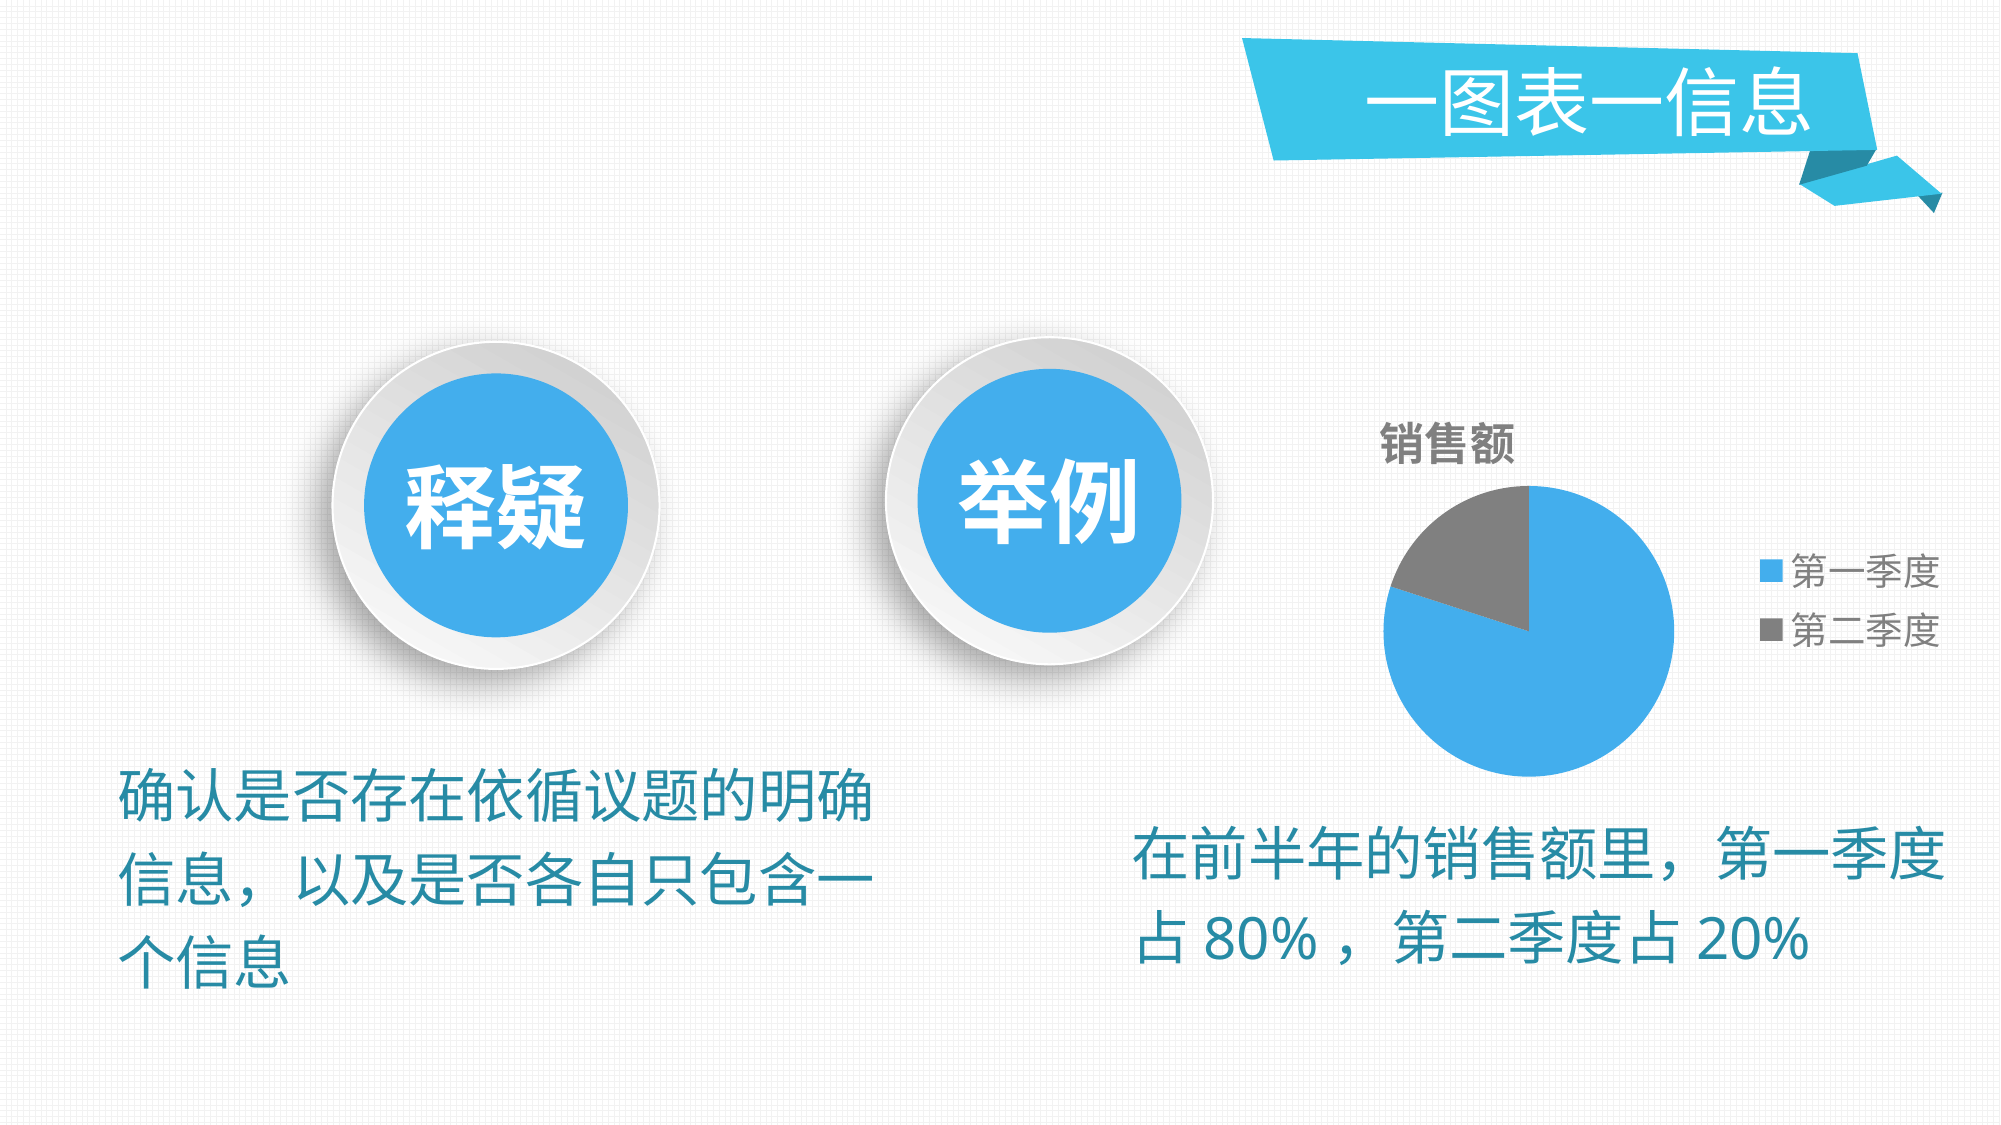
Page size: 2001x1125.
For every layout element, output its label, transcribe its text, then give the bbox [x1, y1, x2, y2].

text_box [1242, 38, 1945, 214]
chart [1316, 383, 1966, 817]
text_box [885, 337, 1214, 665]
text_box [332, 341, 660, 669]
text_box 确认是否存在依循议题的明确 信息，以及是否各自只包含一 个信息 [102, 737, 890, 1004]
text_box 在前半年的销售额里，第一季度 占80%，第二季度占20% [1116, 795, 1963, 979]
